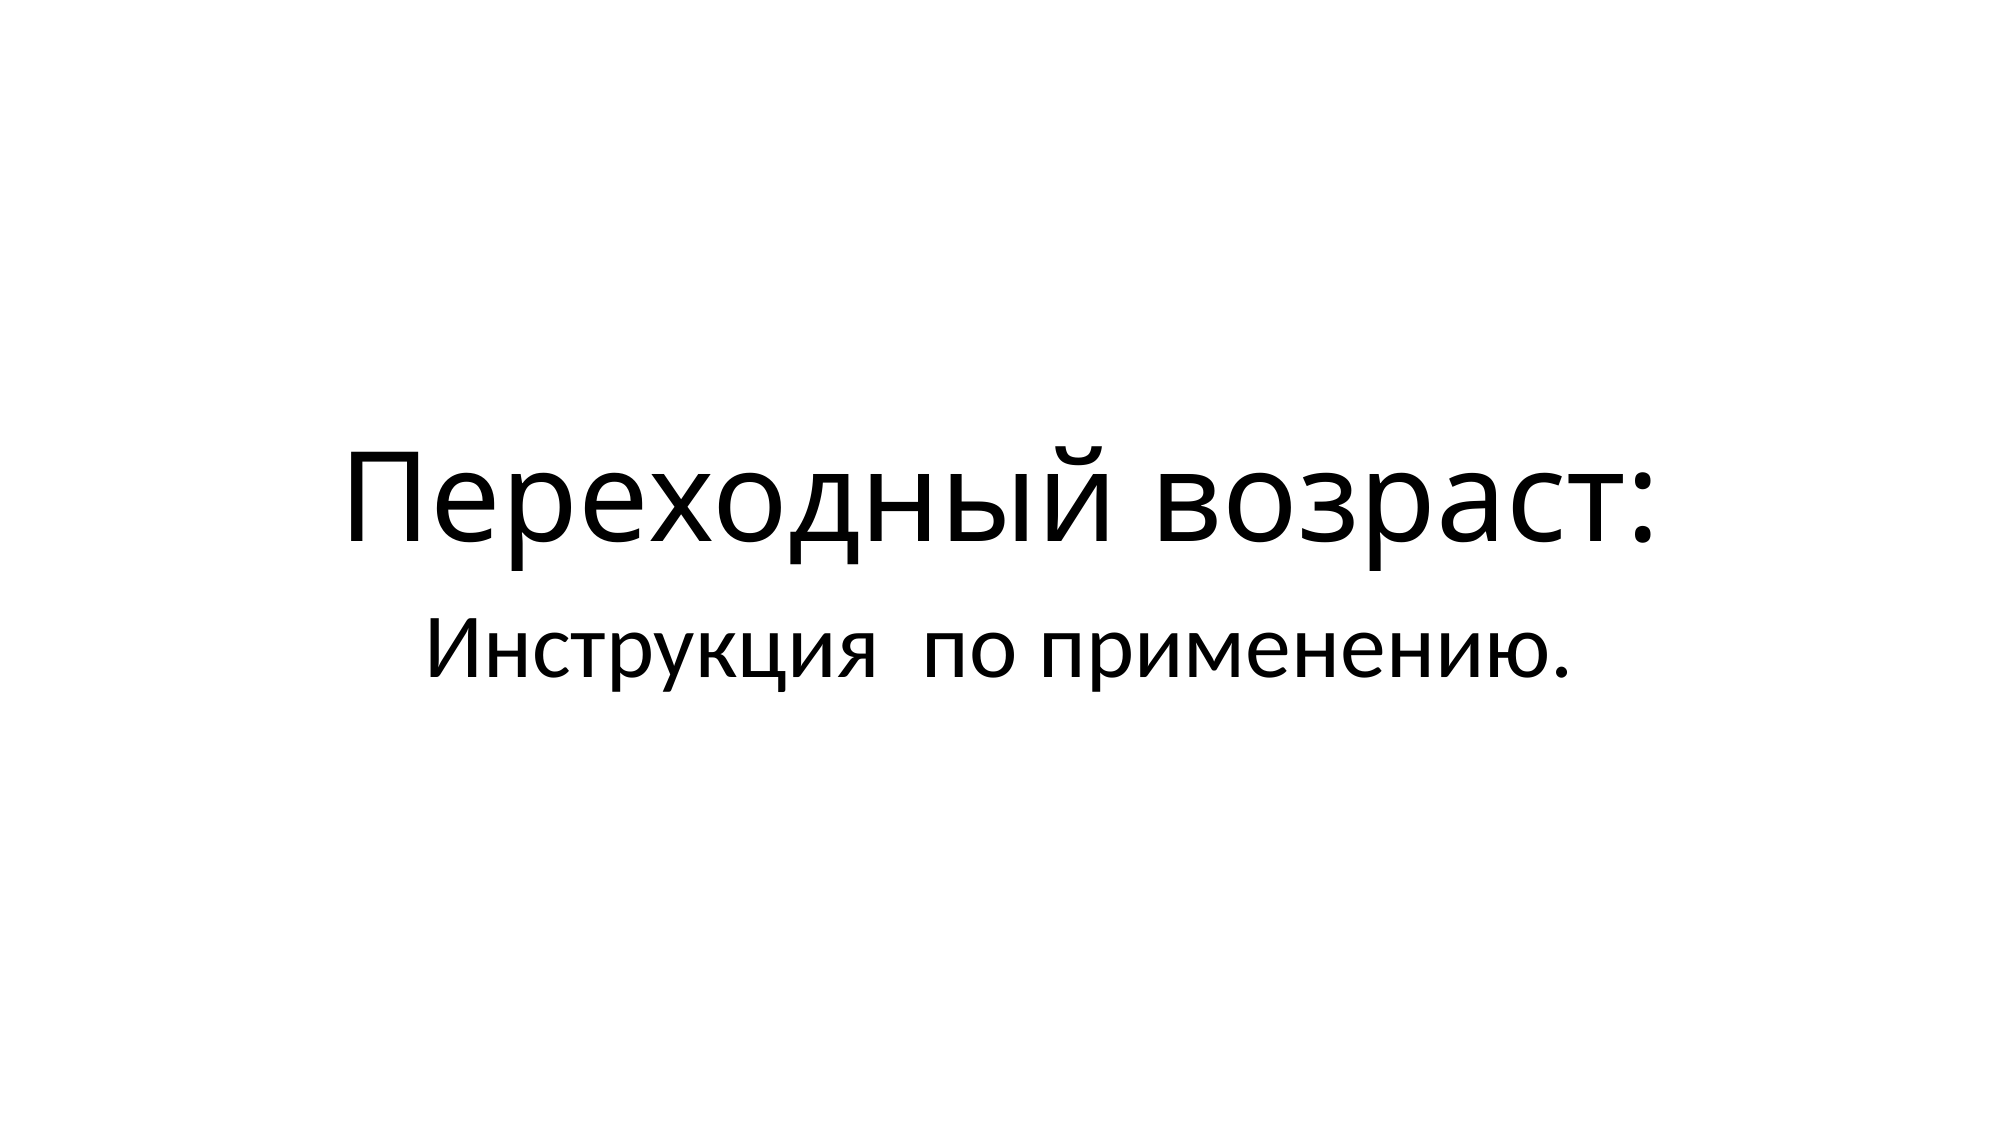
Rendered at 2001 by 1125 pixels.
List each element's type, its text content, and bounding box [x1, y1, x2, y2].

subtitle Инструкция по применению. [249, 590, 1750, 863]
title Переходный возраст: [249, 184, 1750, 576]
